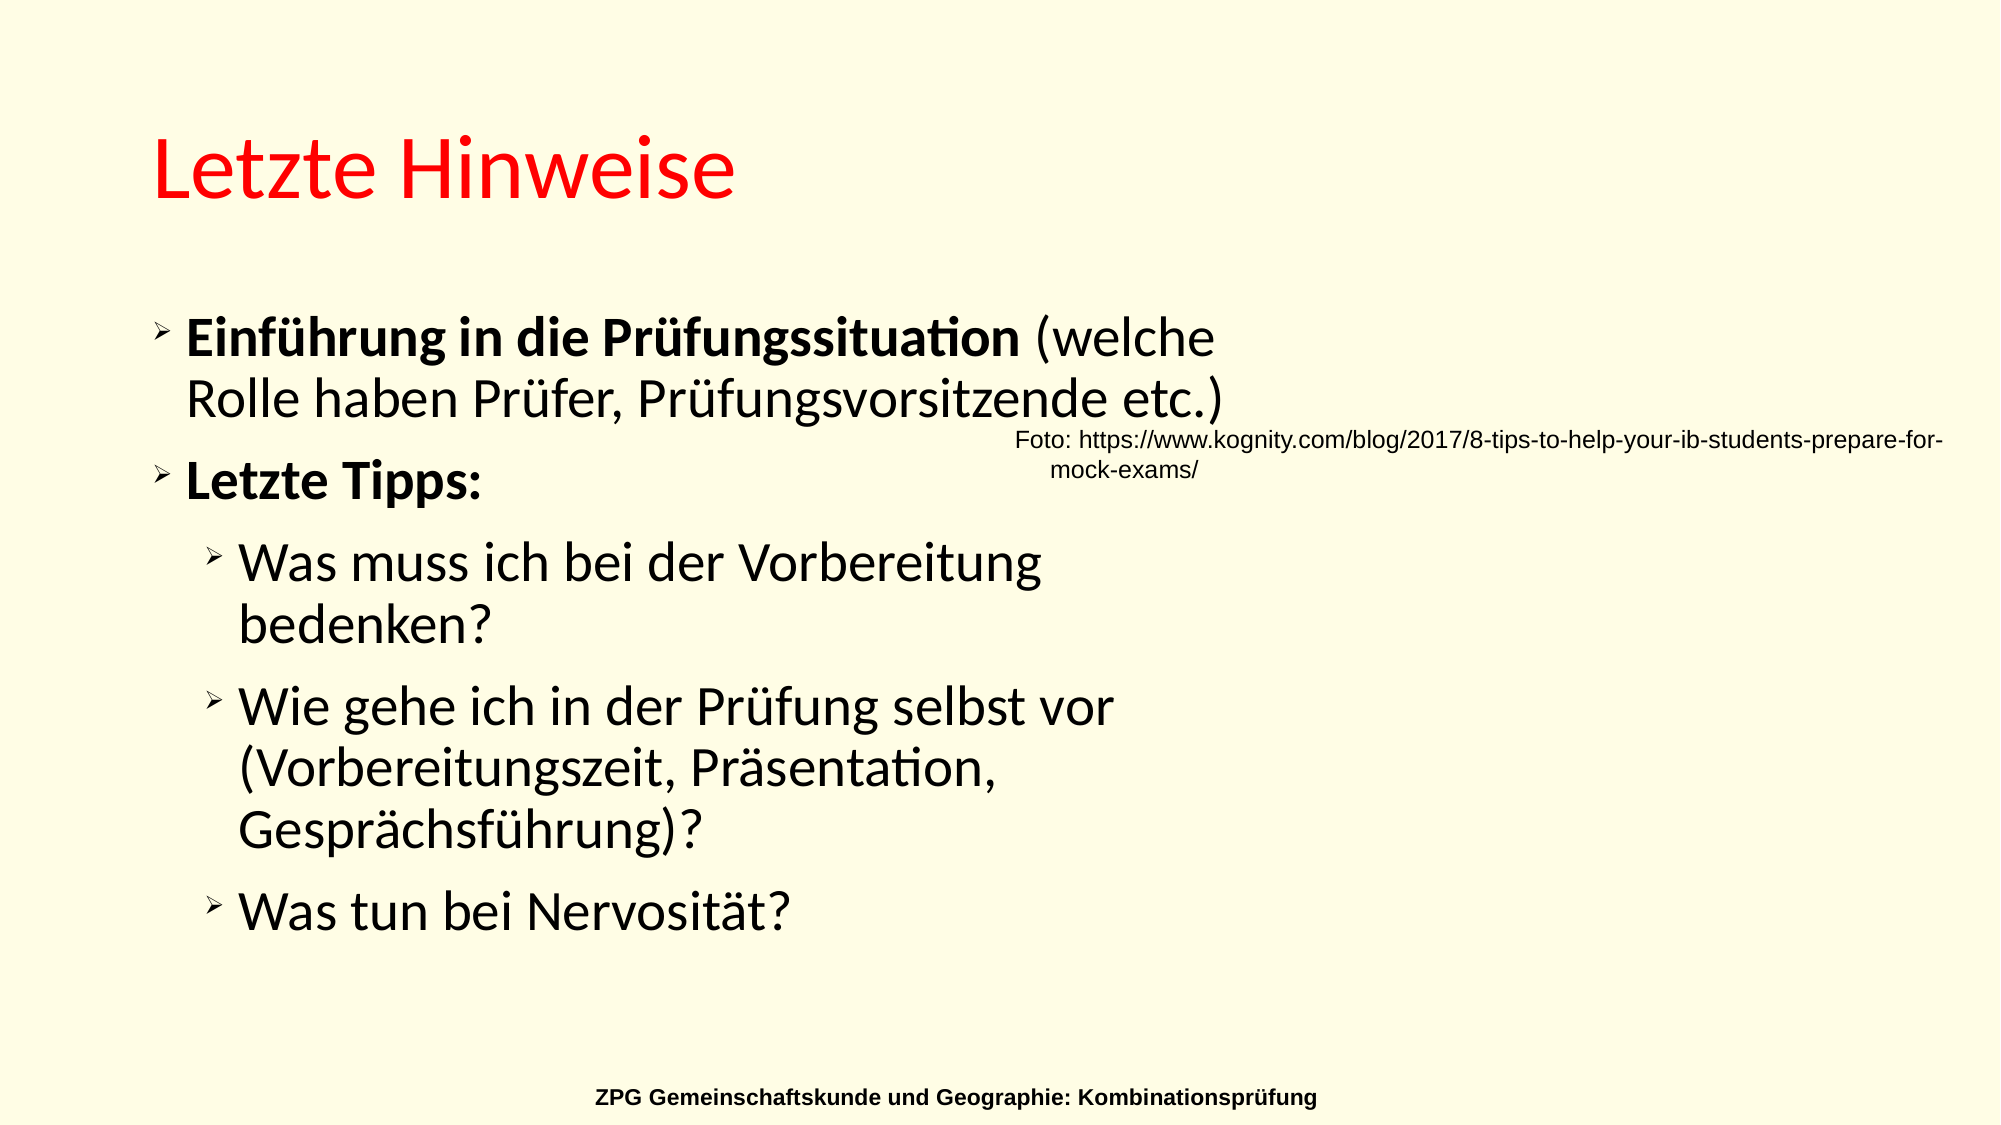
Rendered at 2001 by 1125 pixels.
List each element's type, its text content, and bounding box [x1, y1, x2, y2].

text_box Letzte Hinweise [137, 59, 1863, 278]
text_box Einführung in die Prüfungssituation (welche Rolle haben Prüfer, Prüfungsvorsitzende etc.) Letzte Tipps: Was muss ich bei der Vorbereitung bedenken? Wie gehe ich in der Prüfung selbst vor (Vorbereitungszeit, Präsentation, Gesprächsführung)? Was tun bei Nervosität? [137, 299, 1241, 1014]
text_box Foto: https://www.kognity.com/blog/2017/8-tips-to-help-your-ib-students-prepare-for-mock-exams/ [999, 415, 2000, 491]
